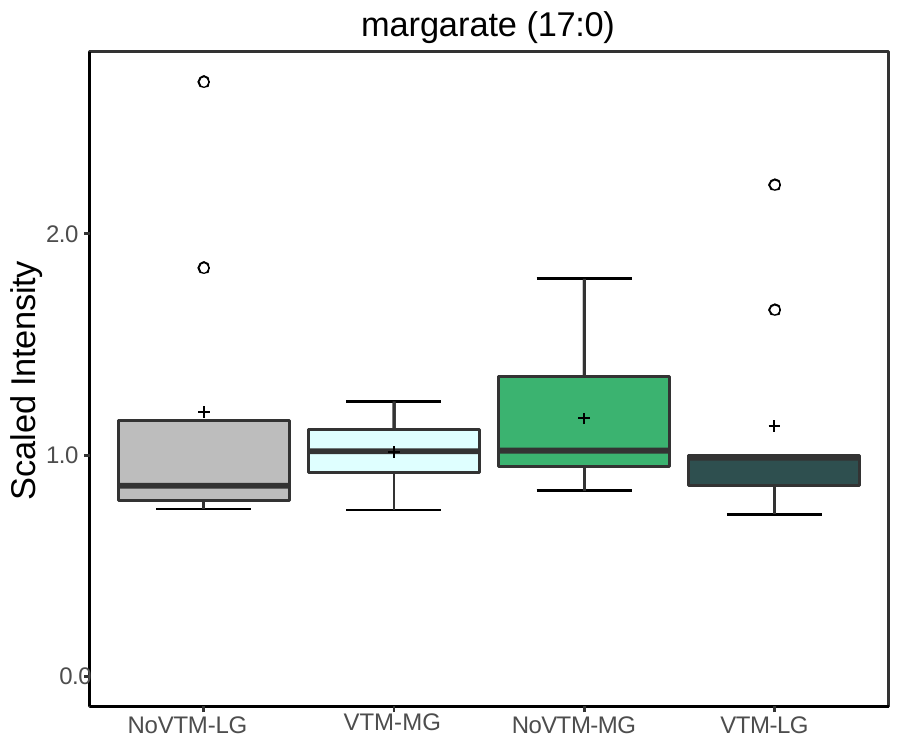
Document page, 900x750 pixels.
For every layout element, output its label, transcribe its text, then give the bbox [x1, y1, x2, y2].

text_box VTM-MG [341, 721, 443, 736]
text_box 1.0 [45, 437, 78, 469]
text_box Scaled Intensity [1, 256, 45, 503]
text_box VTM-LG [718, 721, 835, 738]
slide_number NoVTM-LG [125, 721, 257, 750]
footer 0.0 [57, 661, 95, 750]
text_box margarate (17:0) [358, 0, 620, 44]
text_box 2.0 [44, 215, 78, 247]
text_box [83, 50, 891, 713]
text_box NoVTM-MG [509, 721, 644, 738]
